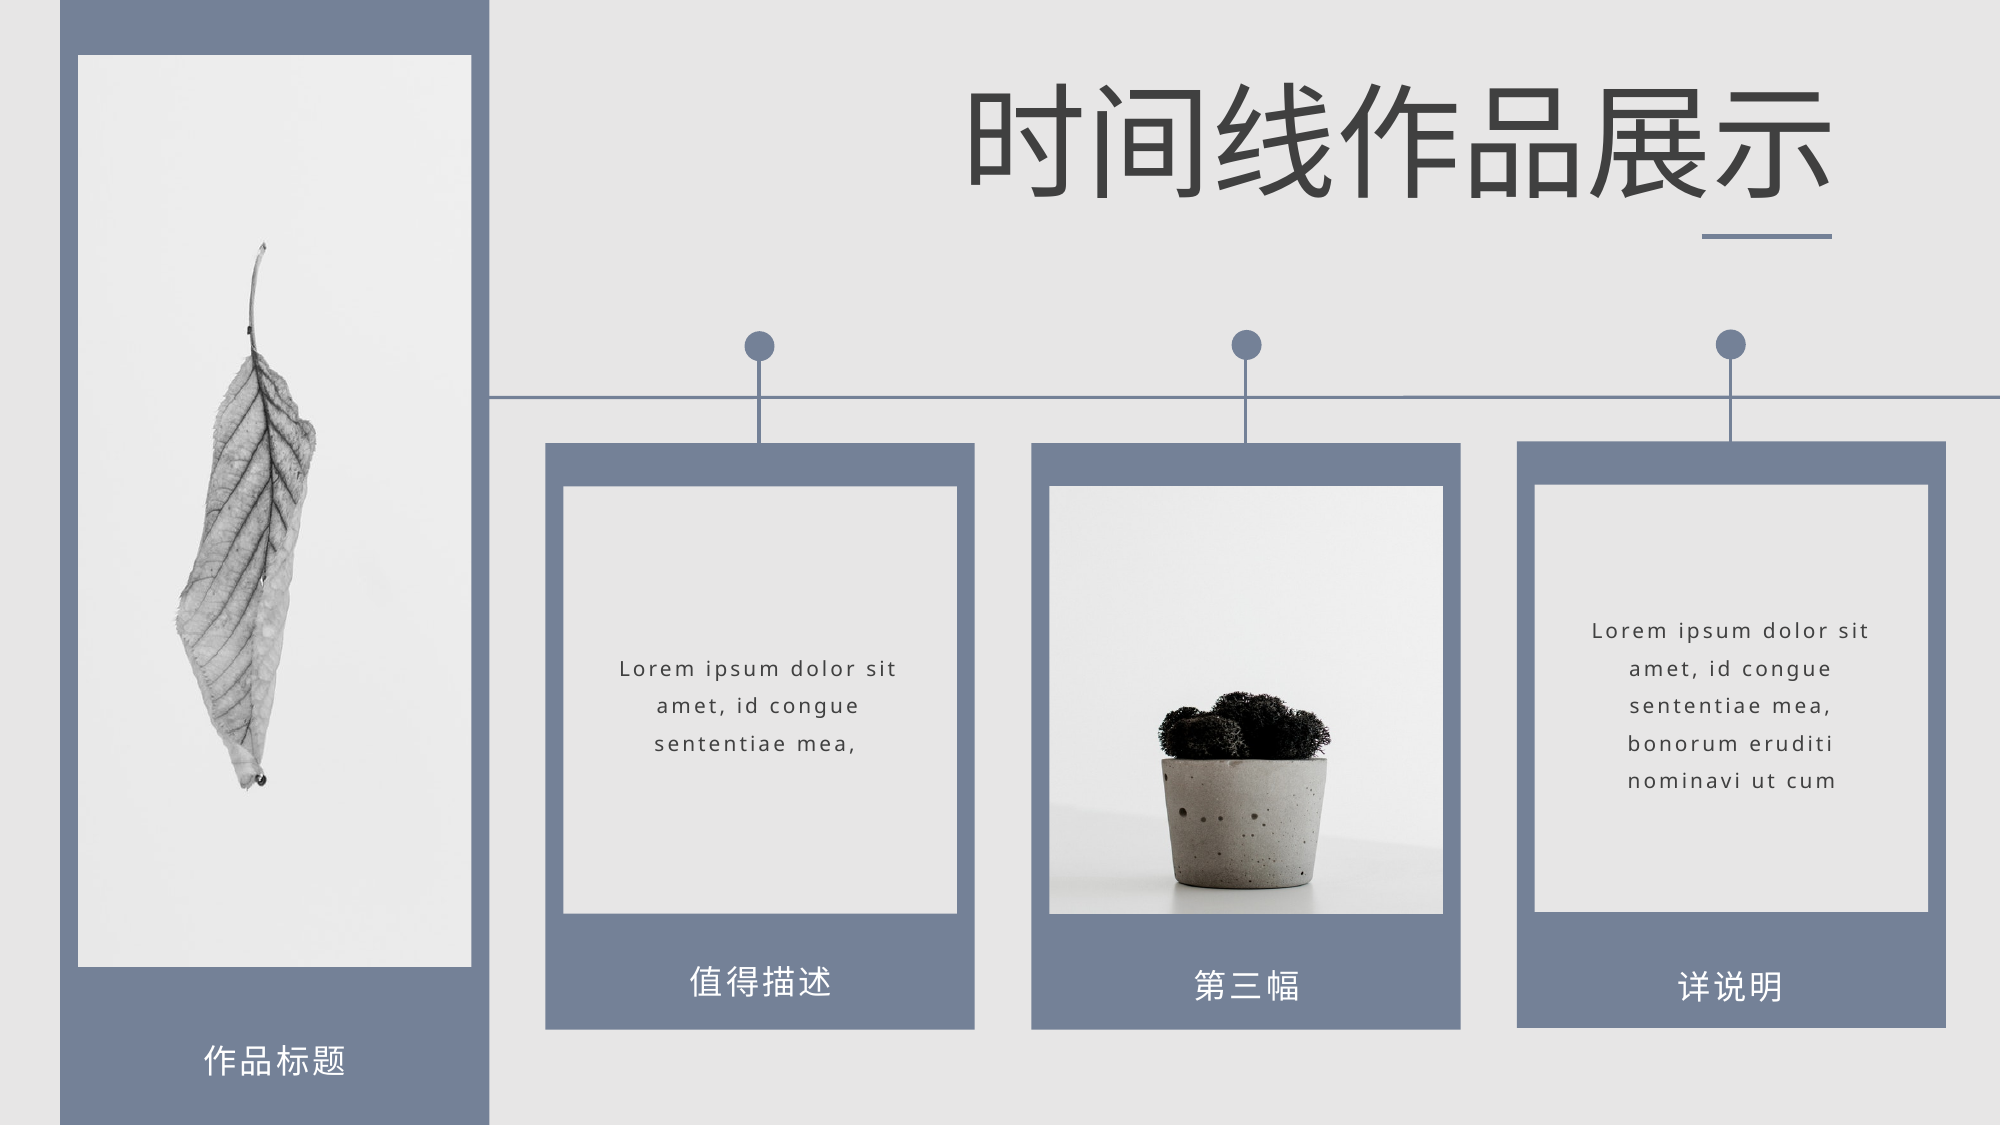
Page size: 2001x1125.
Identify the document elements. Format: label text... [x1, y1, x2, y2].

text_box 详说明 [1631, 938, 1829, 1014]
text_box Lorem ipsum dolor sit amet, id congue sententiae mea, [594, 635, 923, 763]
text_box [77, 55, 473, 968]
text_box [544, 442, 976, 1031]
text_box 时间线作品展示 [507, 56, 1852, 222]
text_box [1230, 328, 1263, 361]
text_box [1714, 328, 1747, 361]
text_box 值得描述 [642, 933, 880, 1009]
text_box 作品标题 [160, 1012, 390, 1088]
text_box [743, 330, 776, 363]
text_box Lorem ipsum dolor sit amet, id congue sententiae mea, bonorum eruditi nominavi ut cum [1567, 598, 1896, 800]
text_box [1048, 485, 1444, 915]
text_box [1030, 442, 1462, 1031]
text_box [1516, 440, 1947, 1029]
text_box [1534, 484, 1929, 913]
text_box [59, 0, 490, 1125]
text_box 第三幅 [1138, 938, 1355, 1013]
text_box [562, 485, 958, 915]
